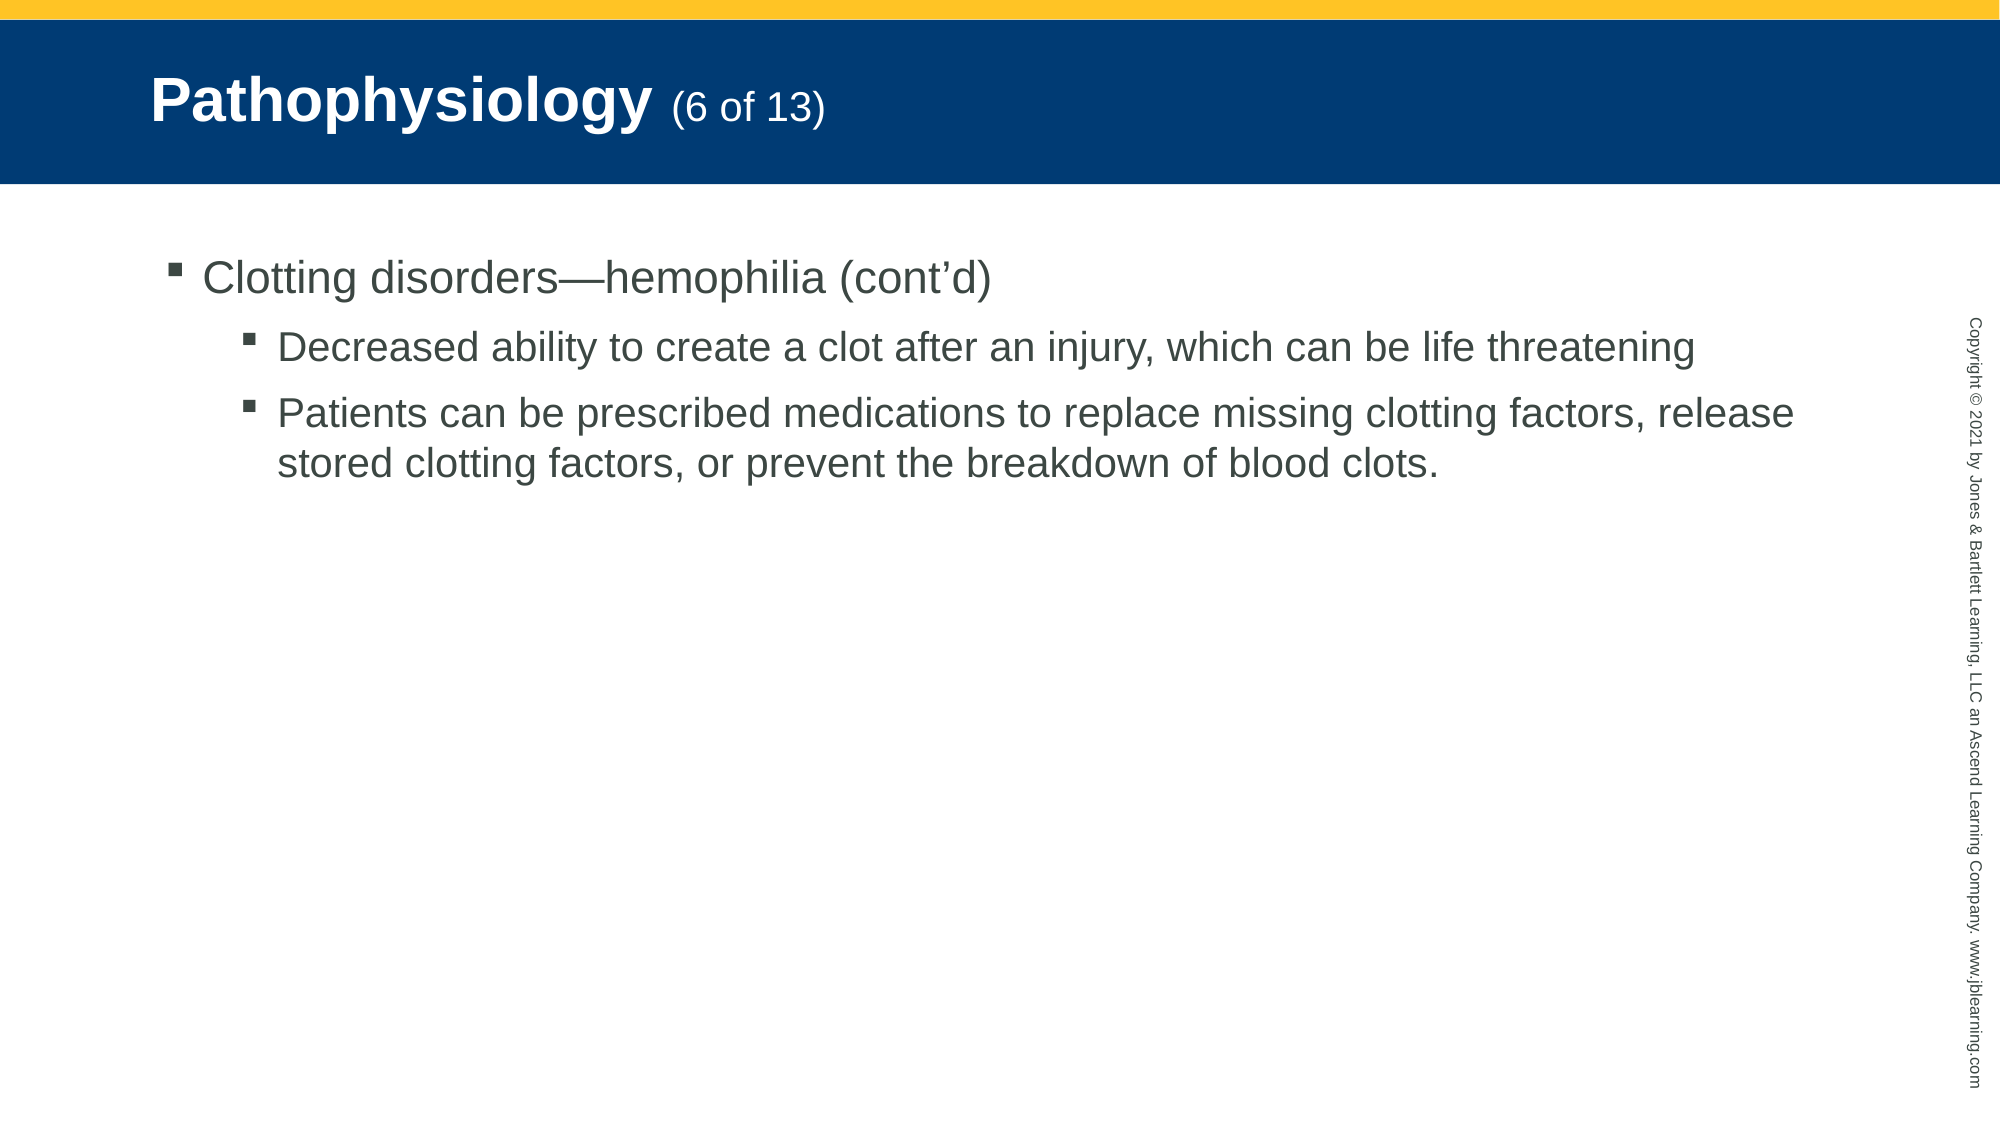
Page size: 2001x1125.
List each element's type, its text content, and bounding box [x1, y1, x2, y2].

list Clotting disorders—hemophilia (cont’d) Decreased ability to create a clot after an injury, which can be life threatening Patients can be prescribed medications to replace missing clotting factors, release stored clotting factors, or prevent the breakdown of blood clots. [149, 240, 1867, 1028]
title Pathophysiology (6 of 13) [0, 19, 2000, 185]
